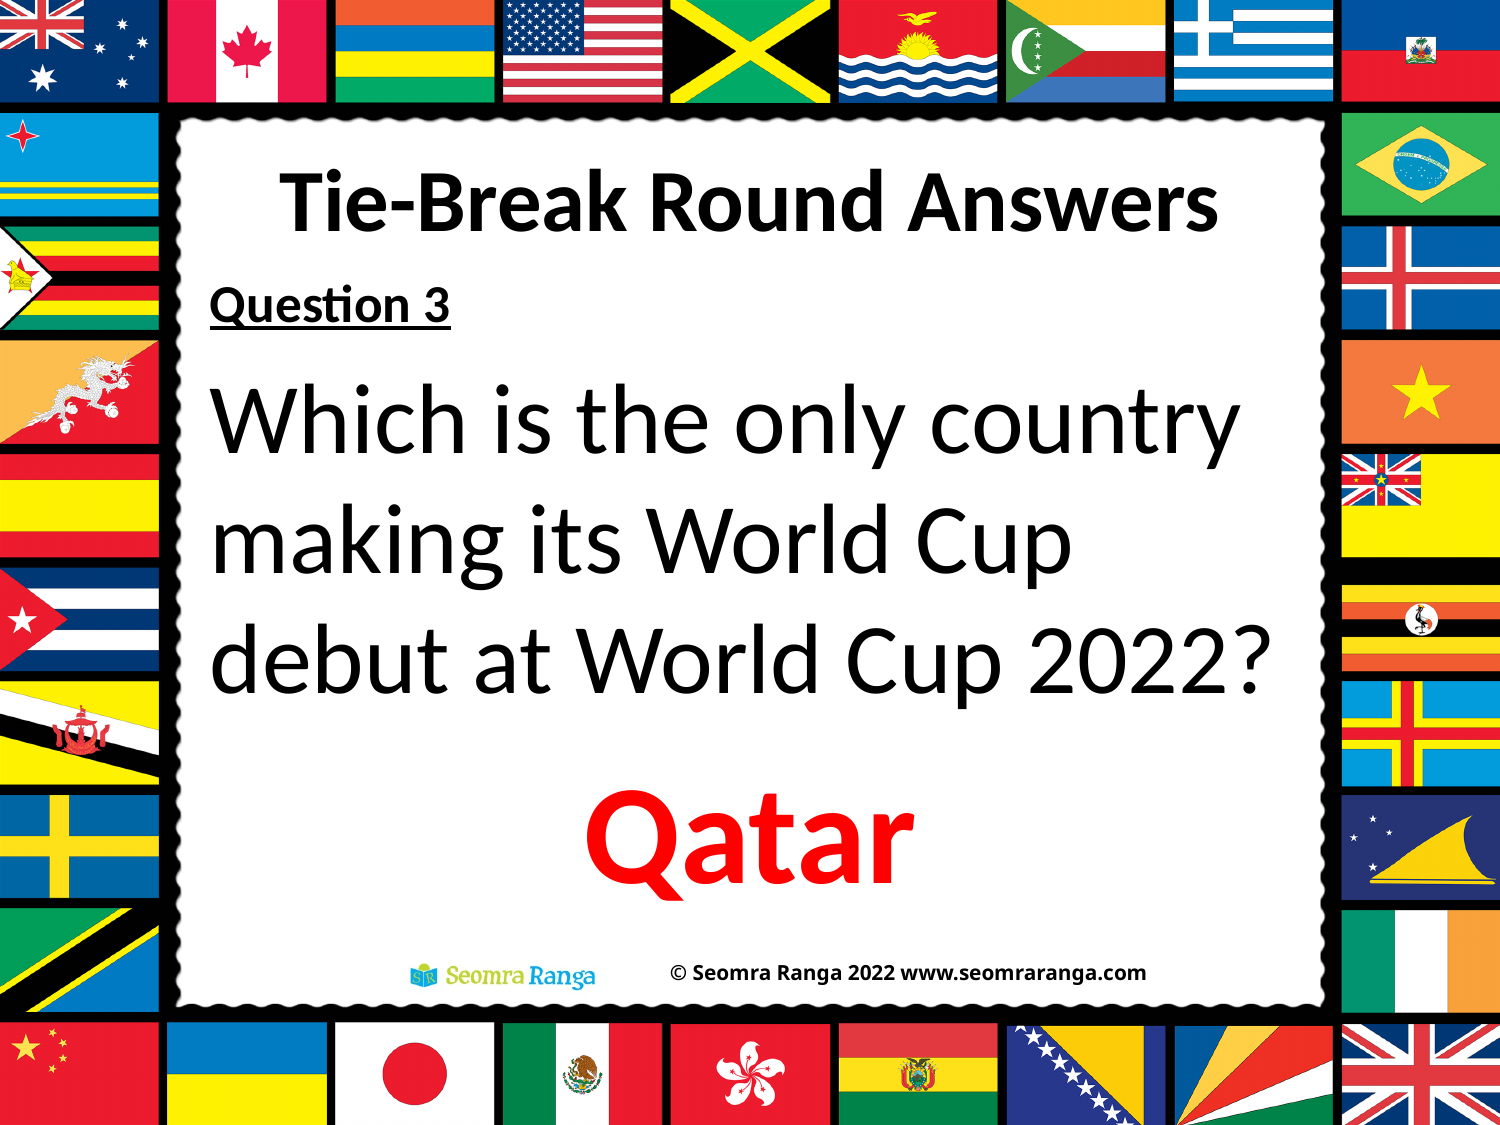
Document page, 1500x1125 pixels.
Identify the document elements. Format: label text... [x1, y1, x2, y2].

text_box © Seomra Ranga 2022 www.seomraranga.com [631, 953, 1187, 993]
picture [0, 0, 1500, 1125]
picture [10, 122, 36, 150]
list Question 3 Which is the only country making its World Cup debut at World Cup 2022? Qatar [194, 261, 1306, 953]
title Tie-Break Round Answers [183, 101, 1317, 290]
